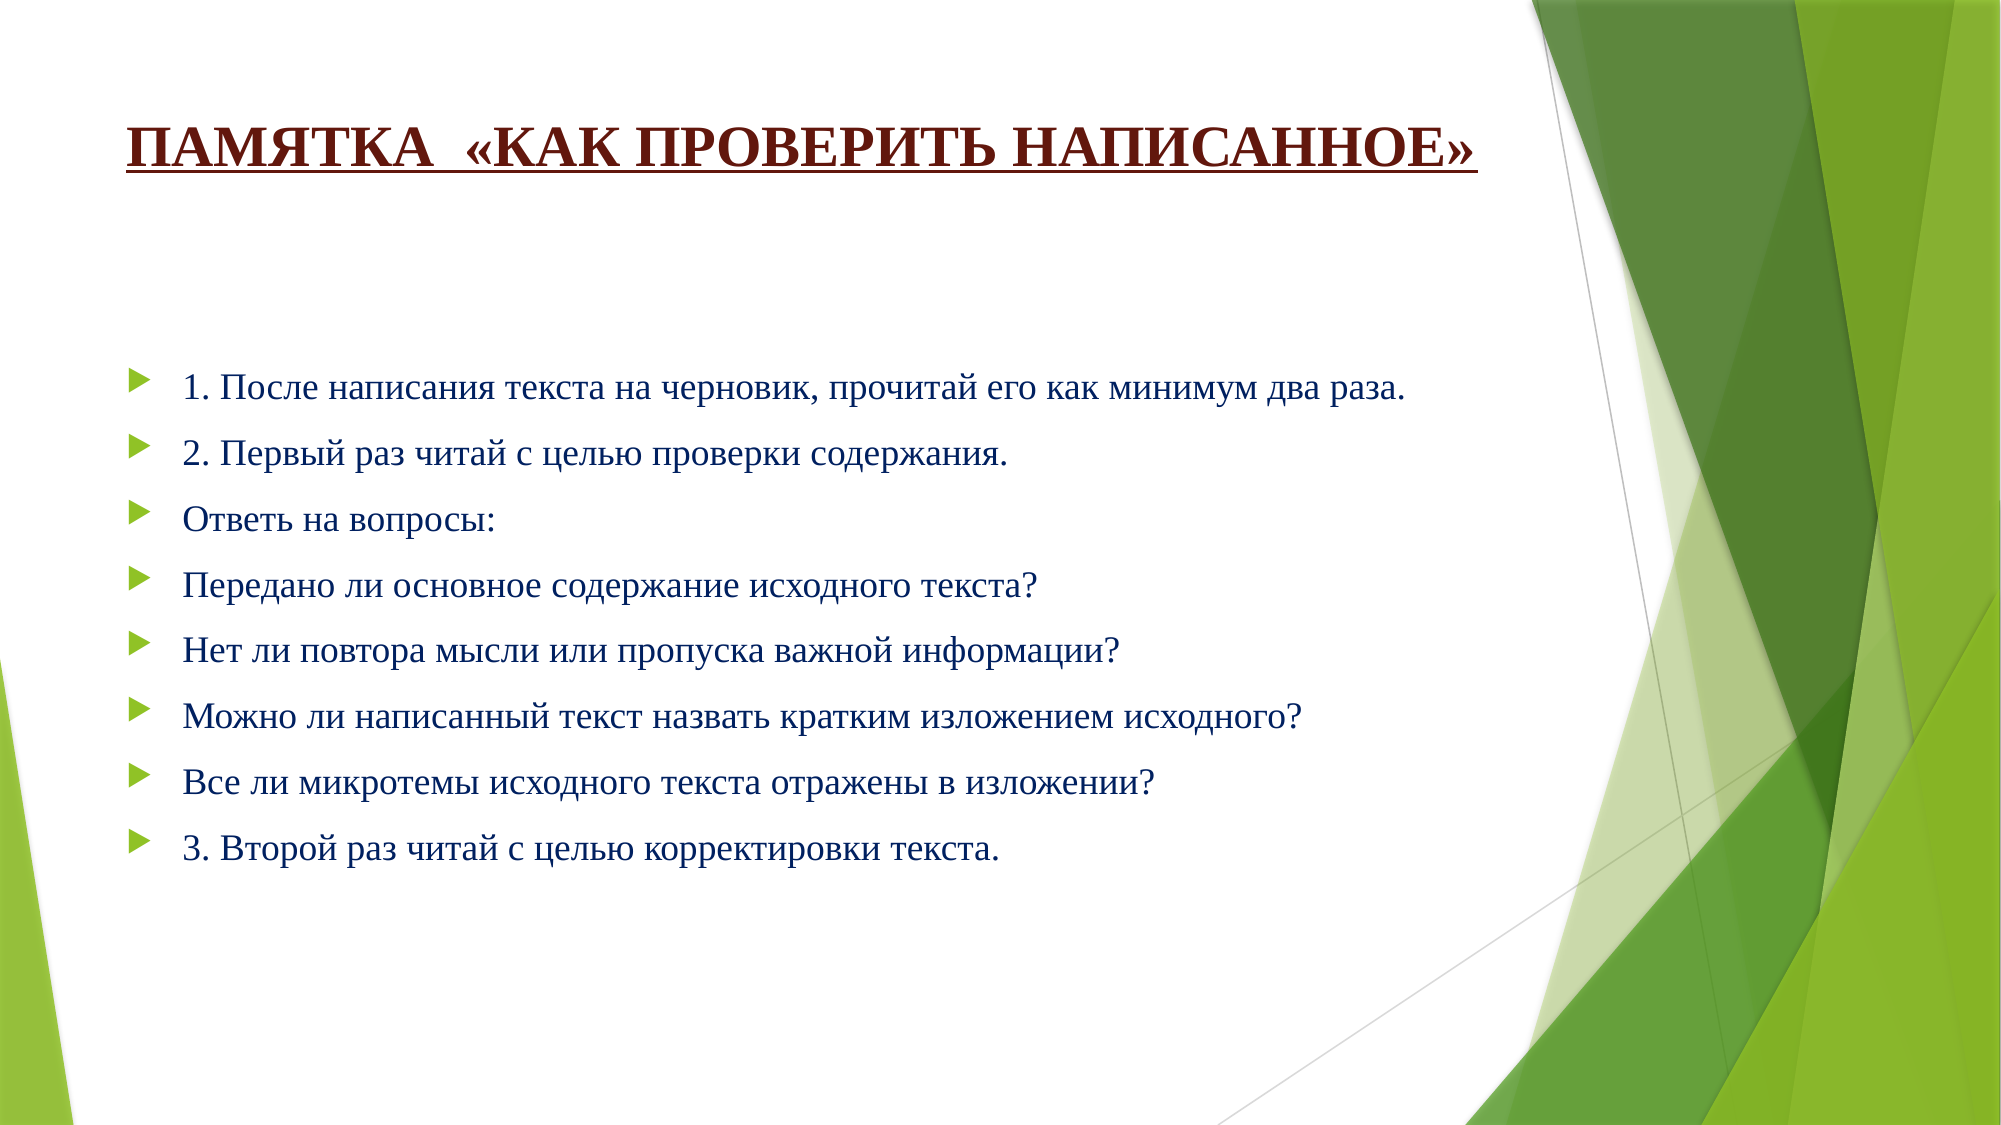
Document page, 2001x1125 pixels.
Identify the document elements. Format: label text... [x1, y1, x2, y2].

list 1. После написания текста на черновик, прочитай его как минимум два раза. 2. Первый раз читай с целью проверки содержания. Ответь на вопросы: Передано ли основное содержание исходного текста? Нет ли повтора мысли или пропуска важной информации? Можно ли написанный текст назвать кратким изложением исходного? Все ли микротемы исходного текста отражены в изложении? 3. Второй раз читай с целью корректировки текста. [111, 354, 1522, 992]
title ПАМЯТКА «КАК ПРОВЕРИТЬ НАПИСАННОЕ» [111, 99, 1522, 317]
